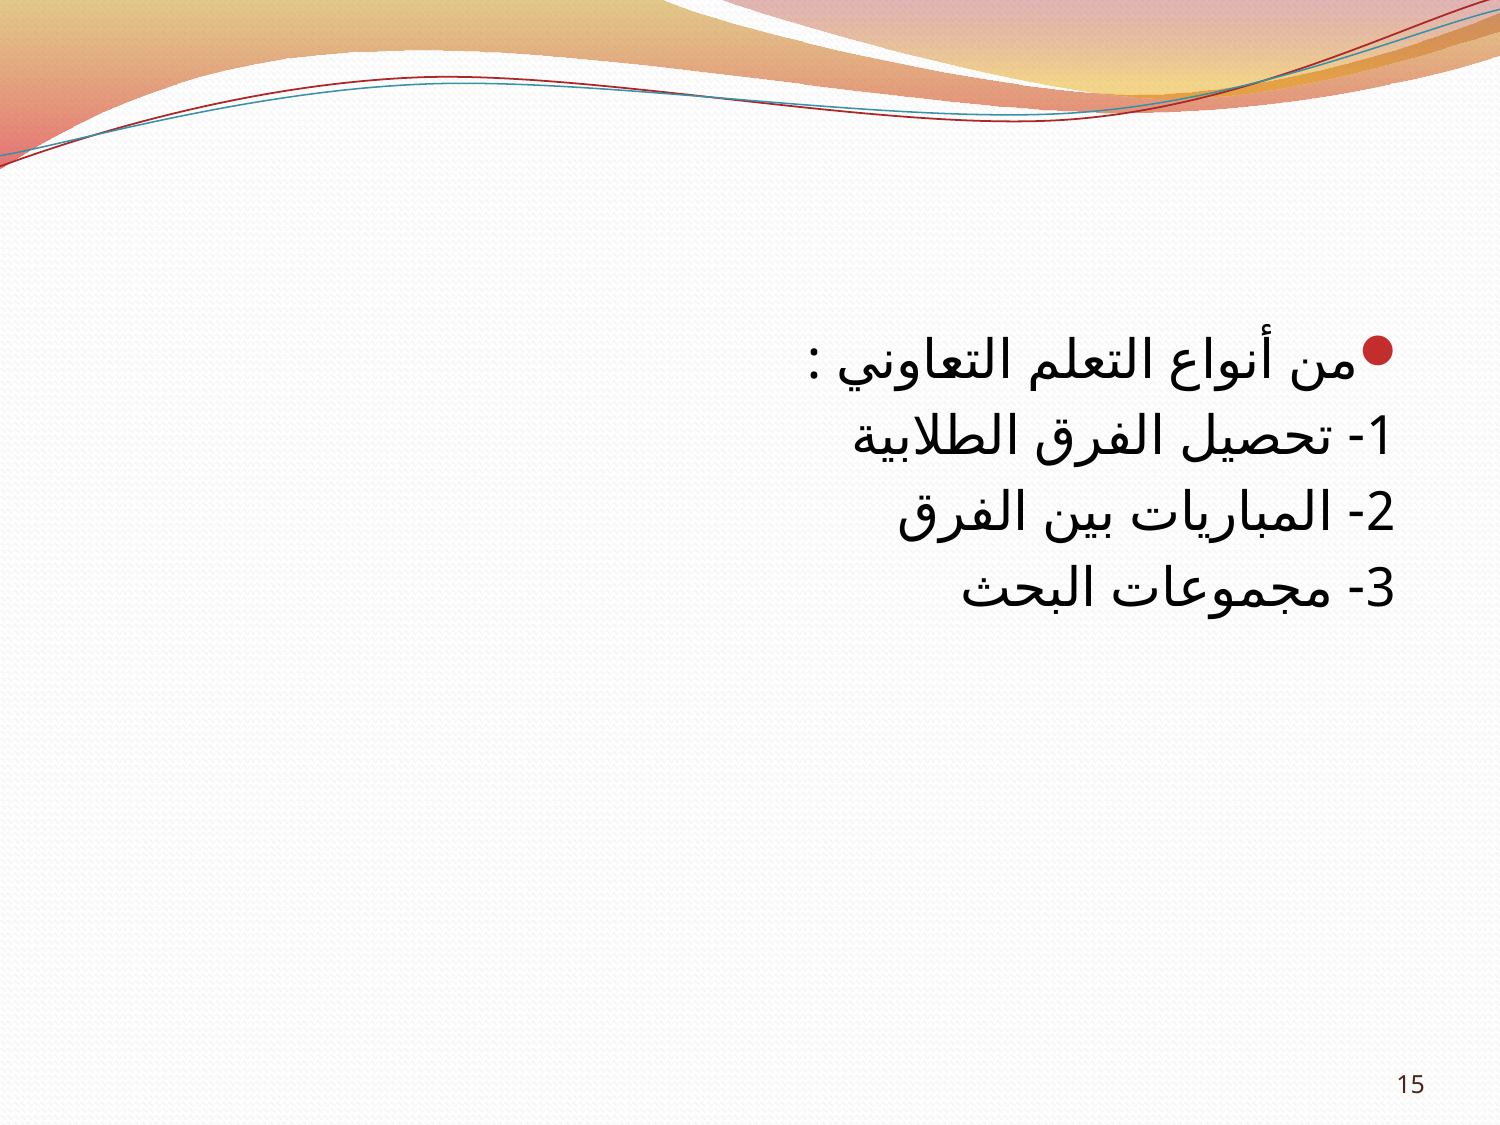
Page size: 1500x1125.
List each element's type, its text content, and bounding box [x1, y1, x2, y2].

slide_number 15 [1299, 1042, 1425, 1103]
list من أنواع التعلم التعاوني : 1- تحصيل الفرق الطلابية 2- المباريات بين الفرق 3- مجموعات البحث [75, 317, 1425, 1038]
